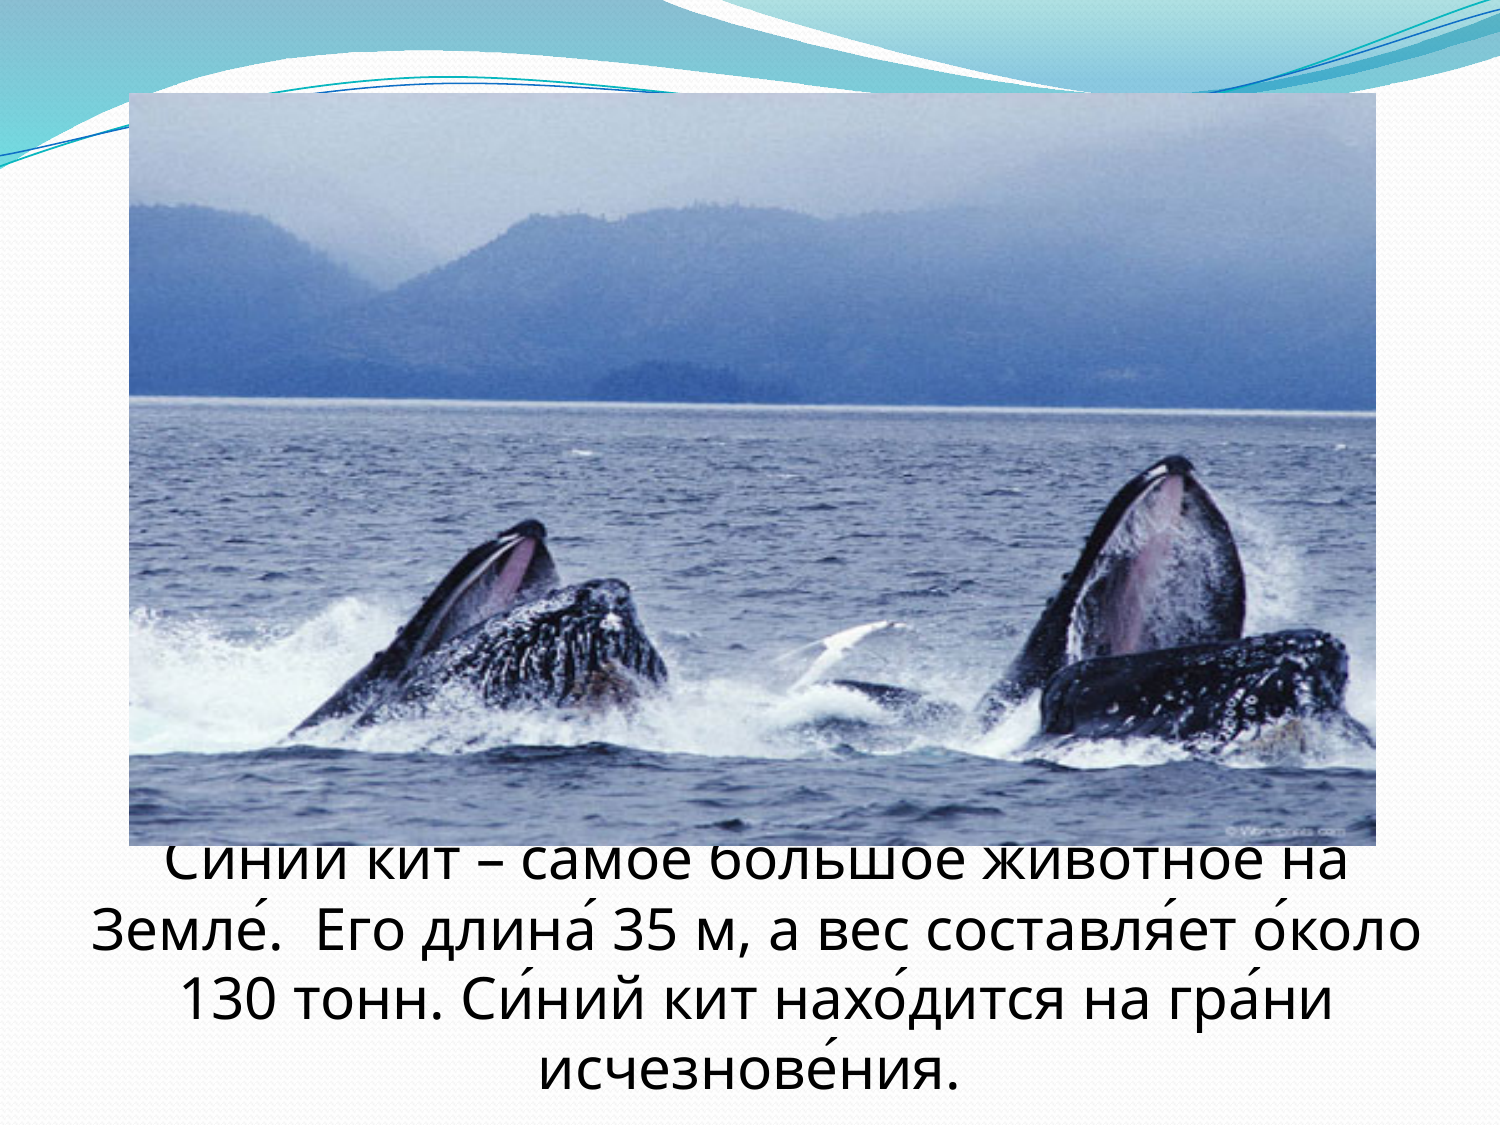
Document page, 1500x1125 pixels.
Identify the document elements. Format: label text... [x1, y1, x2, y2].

title Си́ний кит – са́мое большо́е живо́тное на Земле́. Его длина́ 35 м, а вес составля́ет о́коло 130 тонн. Си́ний кит нахо́дится на гра́ни исчезнове́ния. [81, 913, 1433, 1102]
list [129, 93, 1377, 847]
